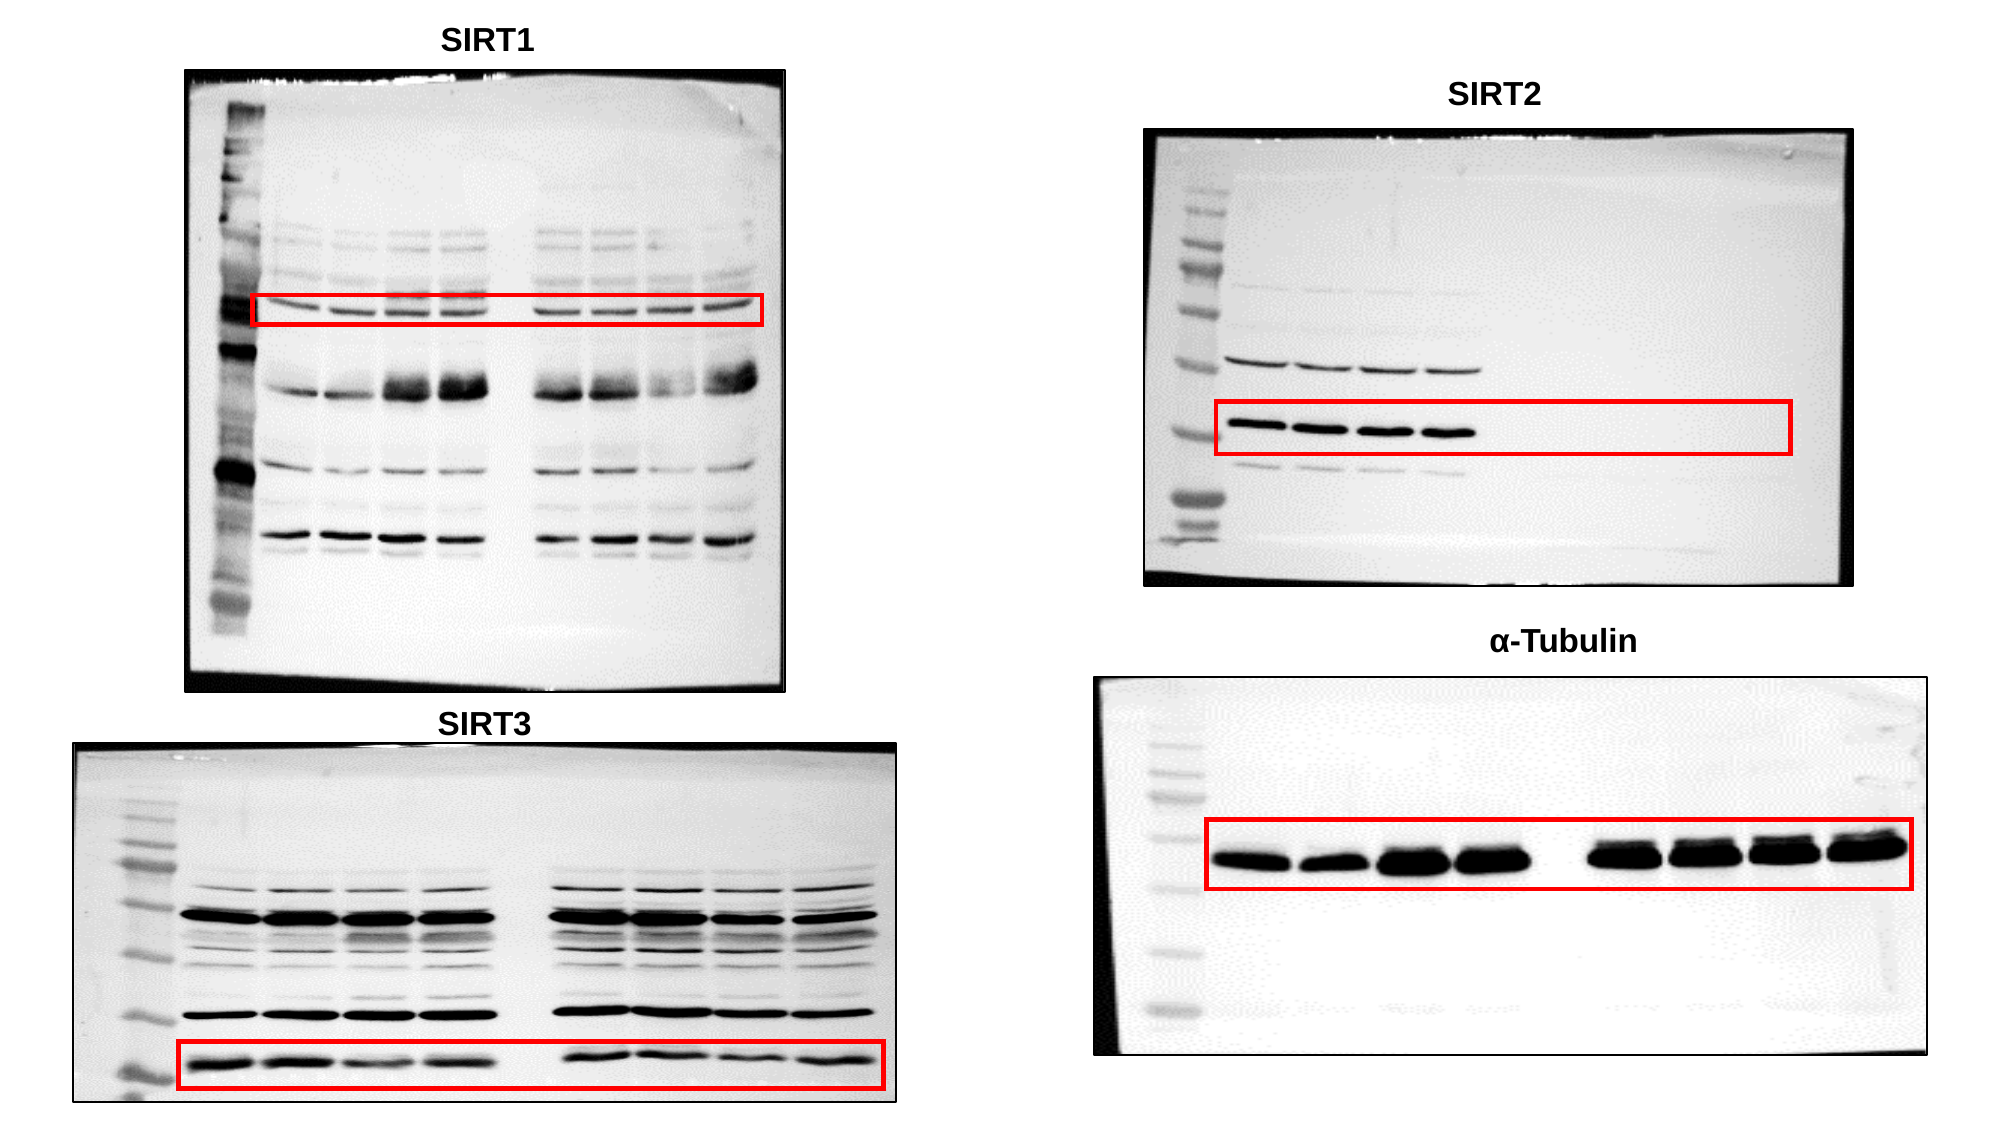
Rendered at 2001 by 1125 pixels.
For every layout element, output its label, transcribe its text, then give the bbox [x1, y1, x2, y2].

text_box SIRT3 [423, 694, 547, 744]
picture [1095, 677, 1926, 1055]
picture [1144, 129, 1852, 585]
text_box SIRT2 [1432, 64, 1557, 120]
text_box α-Tubulin [1474, 611, 1654, 667]
text_box SIRT1 [425, 11, 550, 66]
picture [74, 744, 896, 1101]
picture [185, 70, 784, 691]
